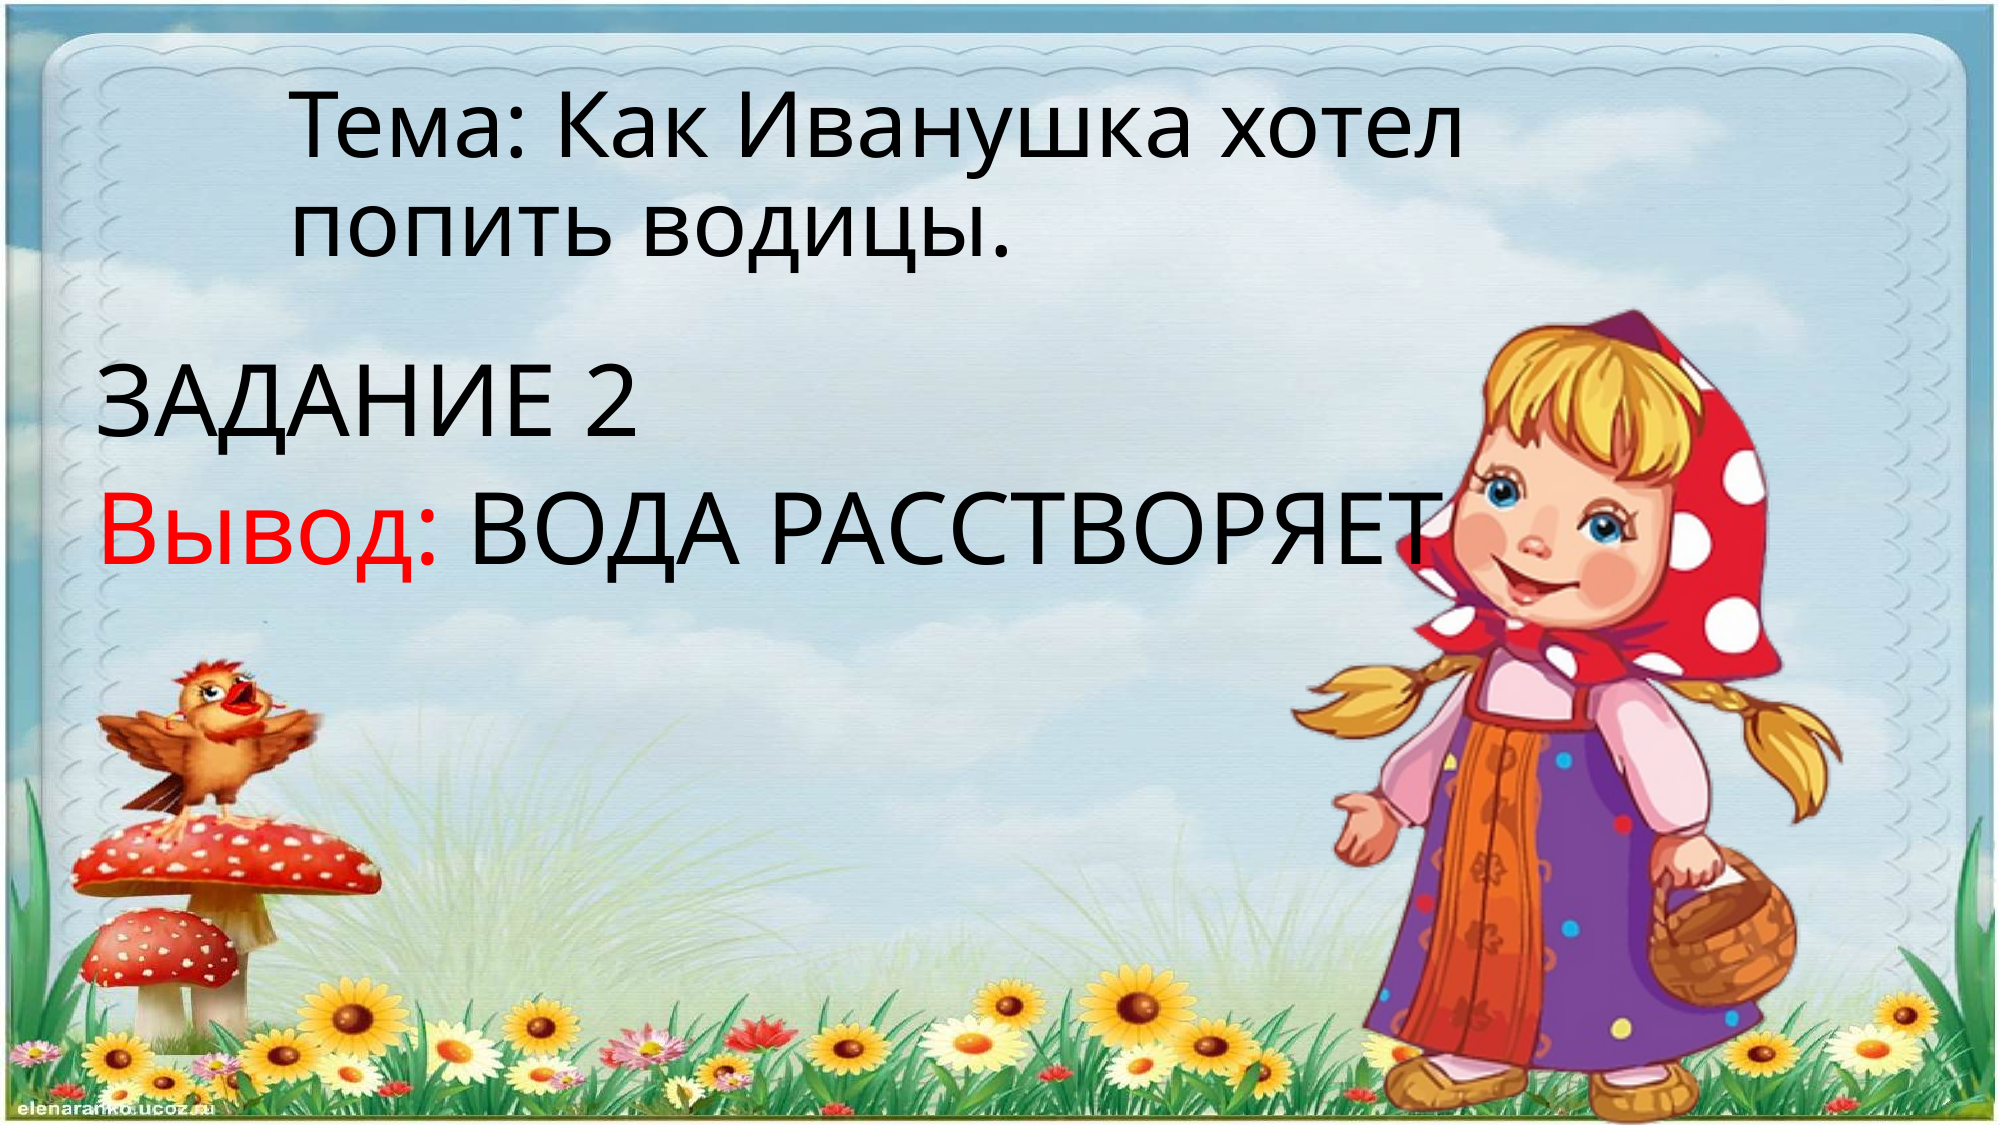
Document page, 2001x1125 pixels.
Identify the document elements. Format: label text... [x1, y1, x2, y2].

picture [0, 0, 2001, 1125]
title Тема: Как Иванушка хотел попить водицы. [273, 68, 1999, 287]
list ЗАДАНИЕ 2 Вывод: ВОДА РАССТВОРЯЕТ [80, 342, 1212, 1057]
